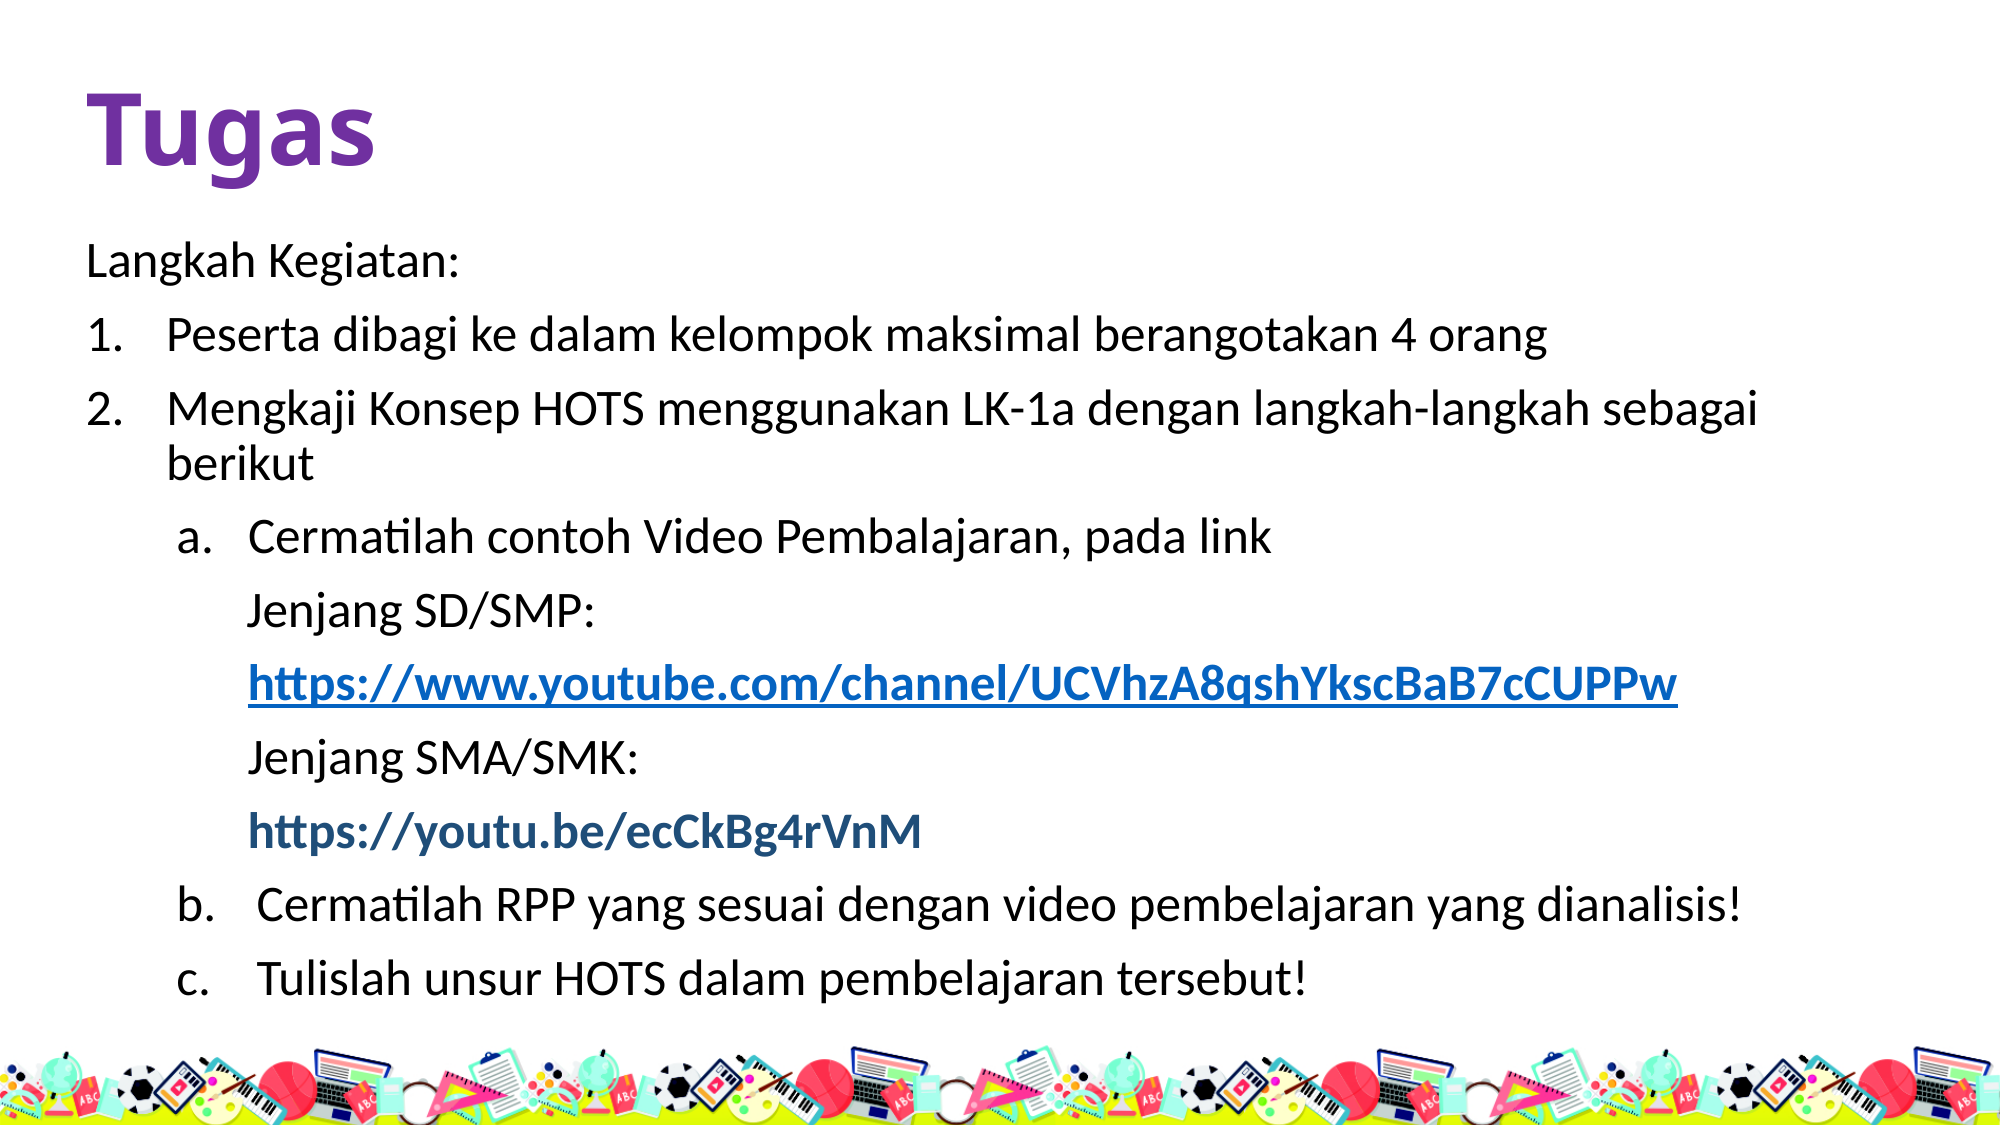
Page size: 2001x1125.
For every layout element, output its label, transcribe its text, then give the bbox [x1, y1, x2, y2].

list Langkah Kegiatan: Peserta dibagi ke dalam kelompok maksimal berangotakan 4 orang Mengkaji Konsep HOTS menggunakan LK-1a dengan langkah-langkah sebagai berikut Cermatilah contoh Video Pembalajaran, pada link Jenjang SD/SMP: https://www.youtube.com/channel/UCVhzA8qshYkscBaB7cCUPPw Jenjang SMA/SMK: https://youtu.be/ecCkBg4rVnM Cermatilah RPP yang sesuai dengan video pembelajaran yang dianalisis! Tulislah unsur HOTS dalam pembelajaran tersebut! [70, 226, 1934, 1019]
picture [0, 0, 2000, 1125]
title Tugas [70, 59, 1934, 207]
